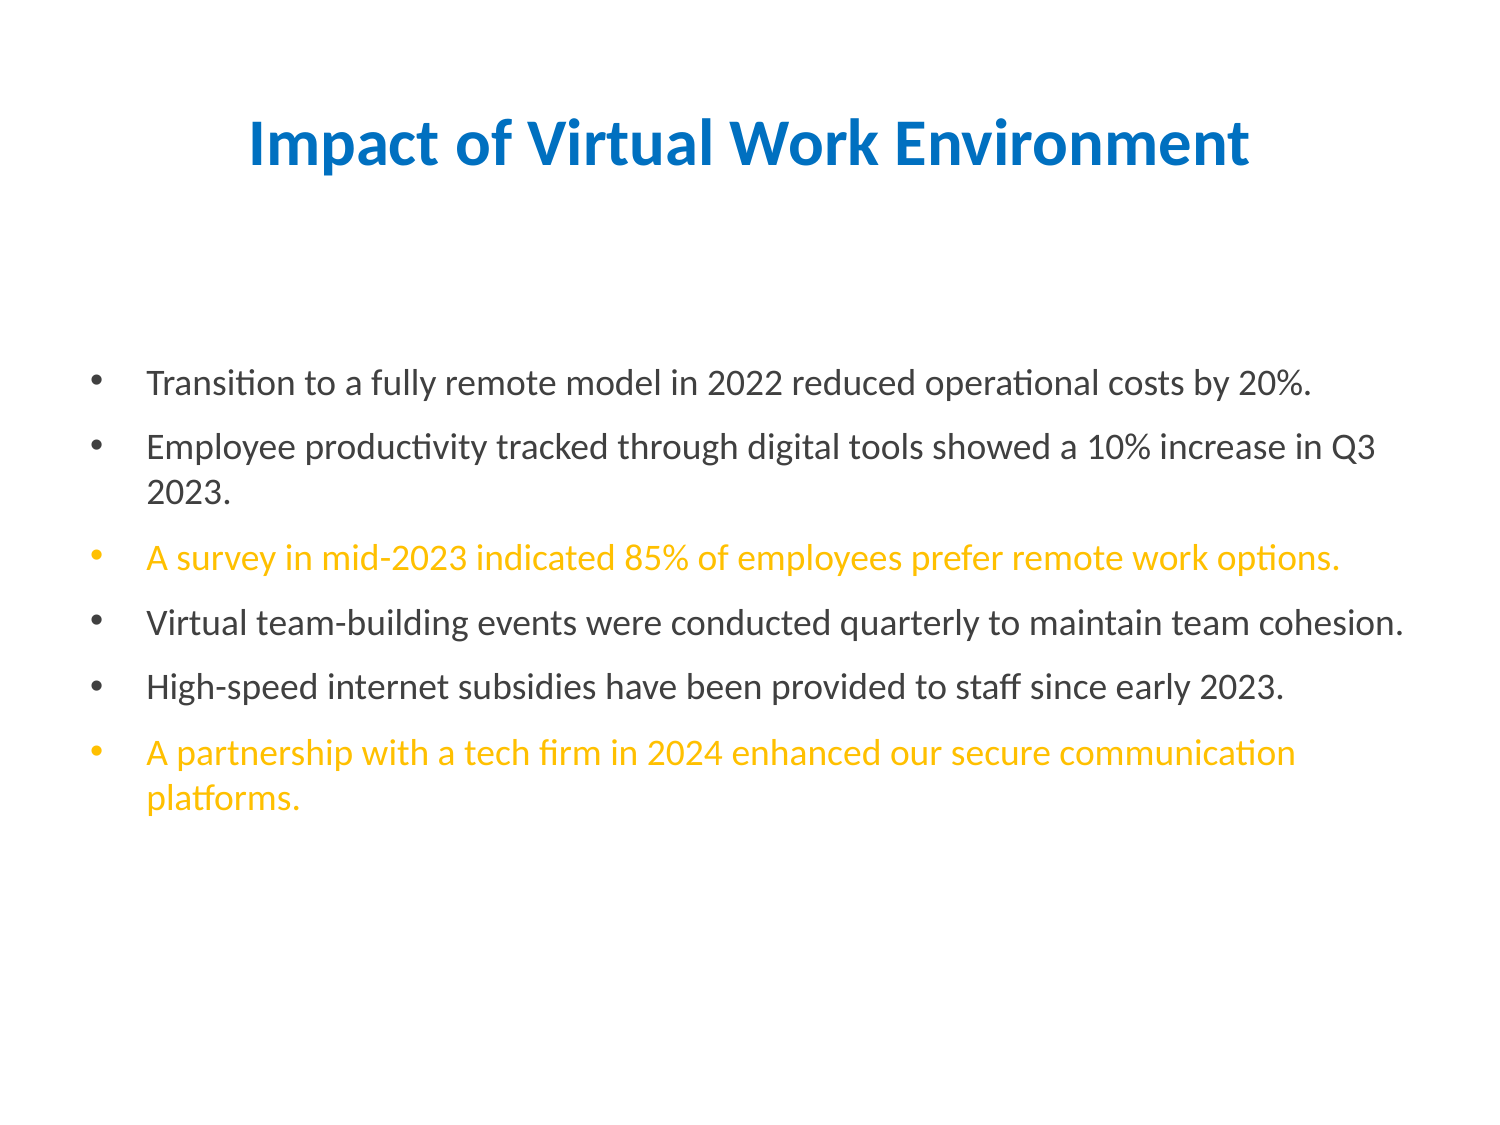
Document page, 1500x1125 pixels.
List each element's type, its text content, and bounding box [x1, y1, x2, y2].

list Transition to a fully remote model in 2022 reduced operational costs by 20%. Employee productivity tracked through digital tools showed a 10% increase in Q3 2023. A survey in mid-2023 indicated 85% of employees prefer remote work options. Virtual team-building events were conducted quarterly to maintain team cohesion. High-speed internet subsidies have been provided to staff since early 2023. A partnership with a tech firm in 2024 enhanced our secure communication platforms. [75, 262, 1425, 1005]
title Impact of Virtual Work Environment [75, 45, 1425, 233]
